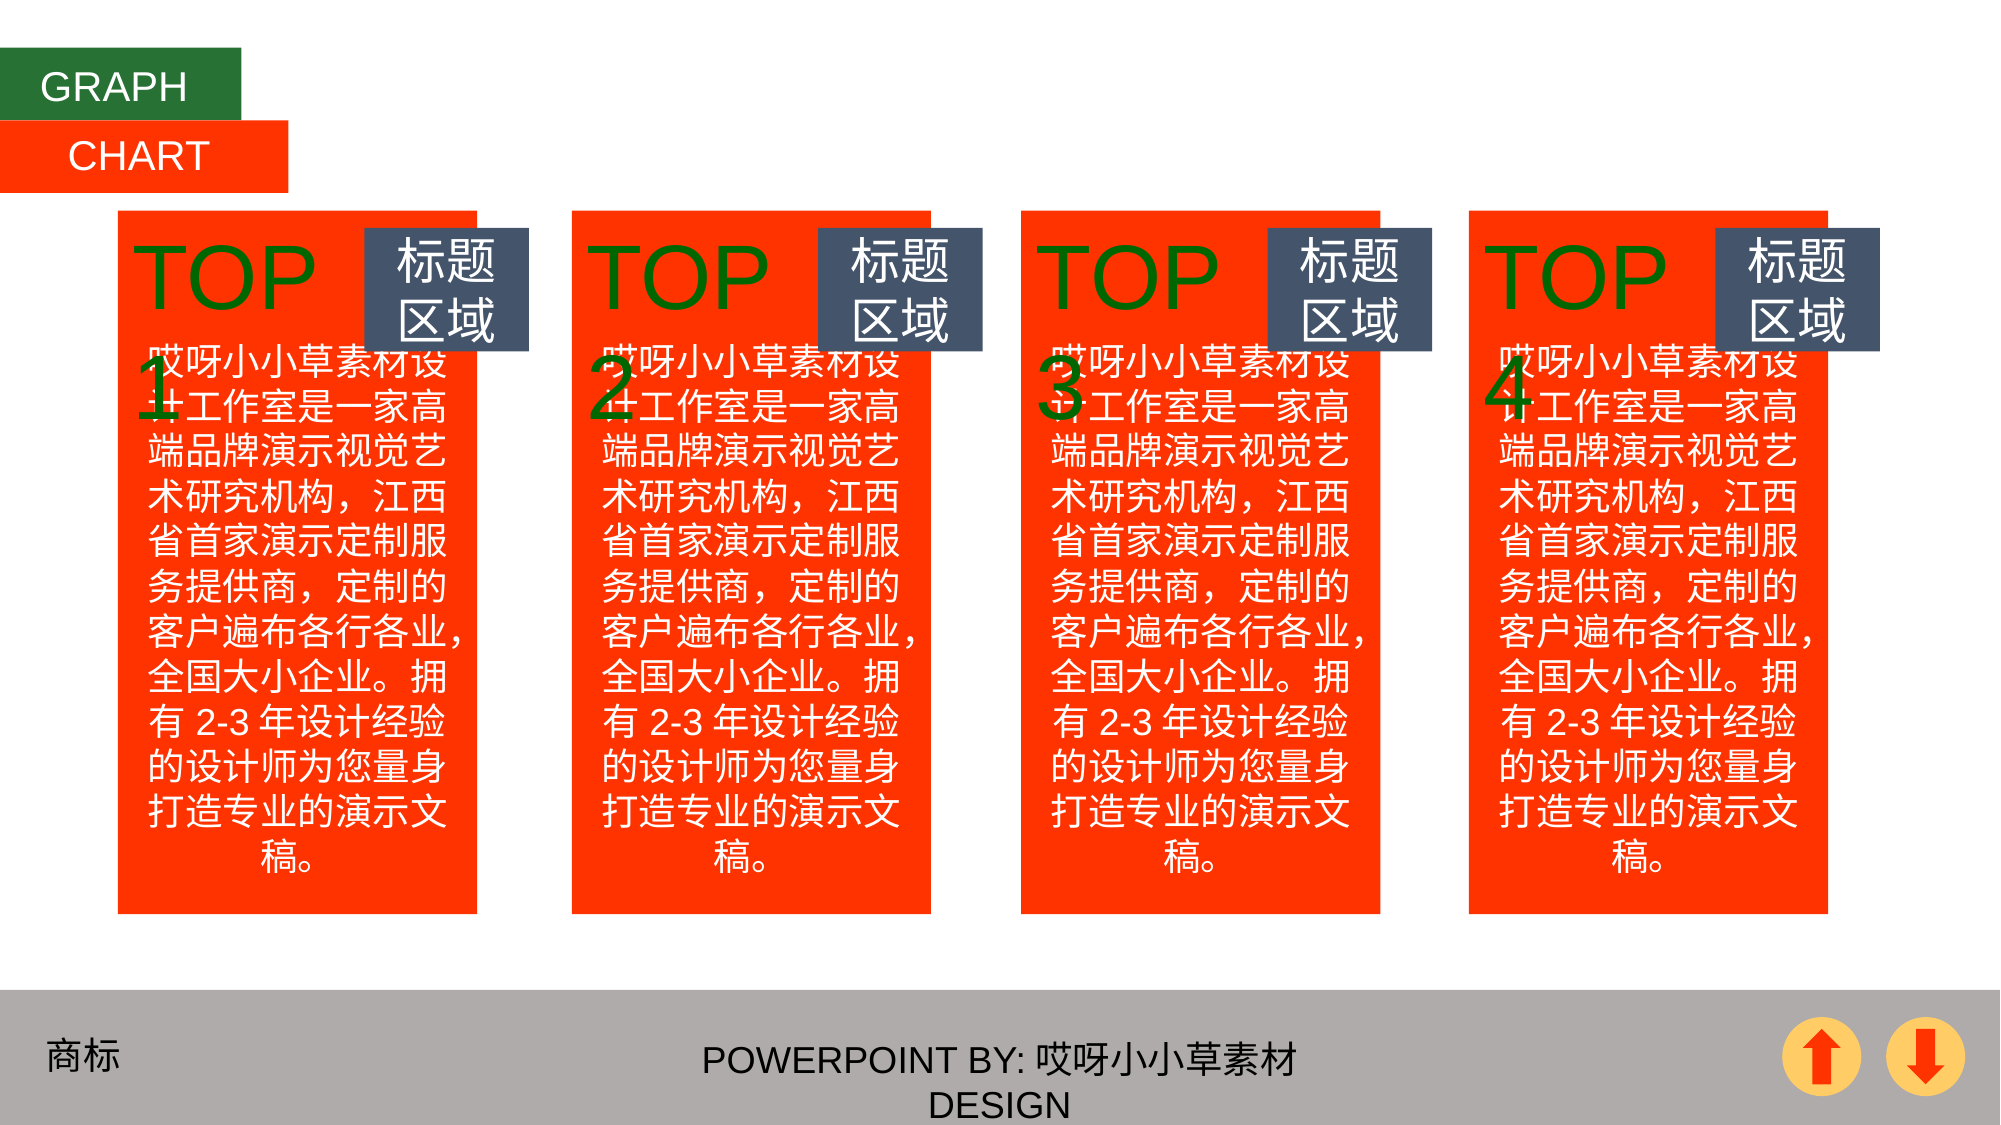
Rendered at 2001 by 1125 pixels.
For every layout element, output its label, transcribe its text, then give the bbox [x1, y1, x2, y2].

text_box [1468, 210, 1880, 915]
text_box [571, 210, 983, 915]
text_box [1021, 210, 1433, 915]
text_box CHART [52, 120, 245, 186]
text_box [117, 210, 529, 915]
text_box GRAPH [25, 52, 230, 118]
